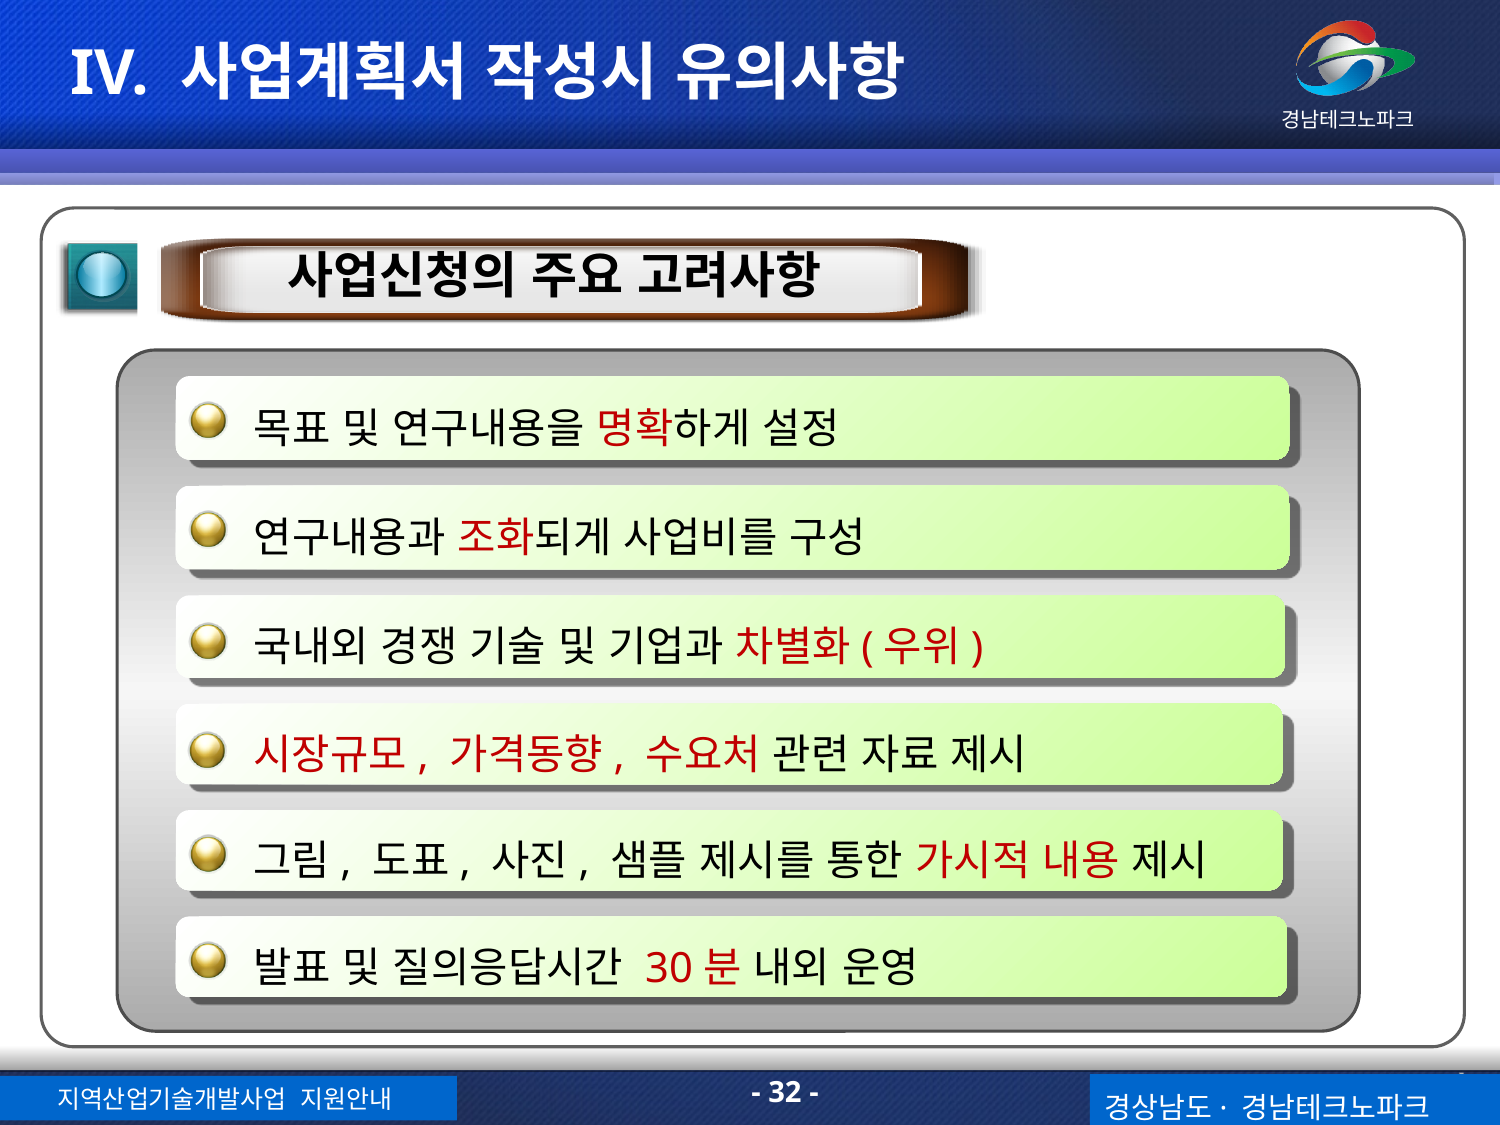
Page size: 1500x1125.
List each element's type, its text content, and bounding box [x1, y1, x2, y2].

picture [0, 1071, 1500, 1125]
text_box IV. 사업계획서 작성시 유의사항 [55, 24, 1131, 115]
text_box [41, 207, 1465, 1047]
text_box [147, 237, 1436, 1038]
picture [184, 830, 233, 878]
picture [184, 618, 233, 666]
text_box 시장규모, 가격동향, 수요처 관련 자료 제시 [175, 703, 1283, 785]
picture [184, 396, 233, 444]
text_box 발표 및 질의응답시간 30분 내외 운영 [175, 916, 1287, 997]
text_box 연구내용과 조화되게 사업비를 구성 [175, 485, 1290, 570]
text_box 목표 및 연구내용을 명확하게 설정 [175, 376, 1290, 460]
text_box [117, 349, 1360, 1032]
picture [182, 726, 231, 774]
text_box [52, 231, 999, 366]
picture [184, 506, 233, 554]
picture [184, 937, 233, 985]
text_box 그림, 도표, 사진, 샘플 제시를 통한 가시적 내용 제시 [175, 810, 1283, 891]
picture [0, 0, 1500, 148]
text_box 국내외 경쟁 기술 및 기업과 차별화(우위) [175, 595, 1285, 678]
